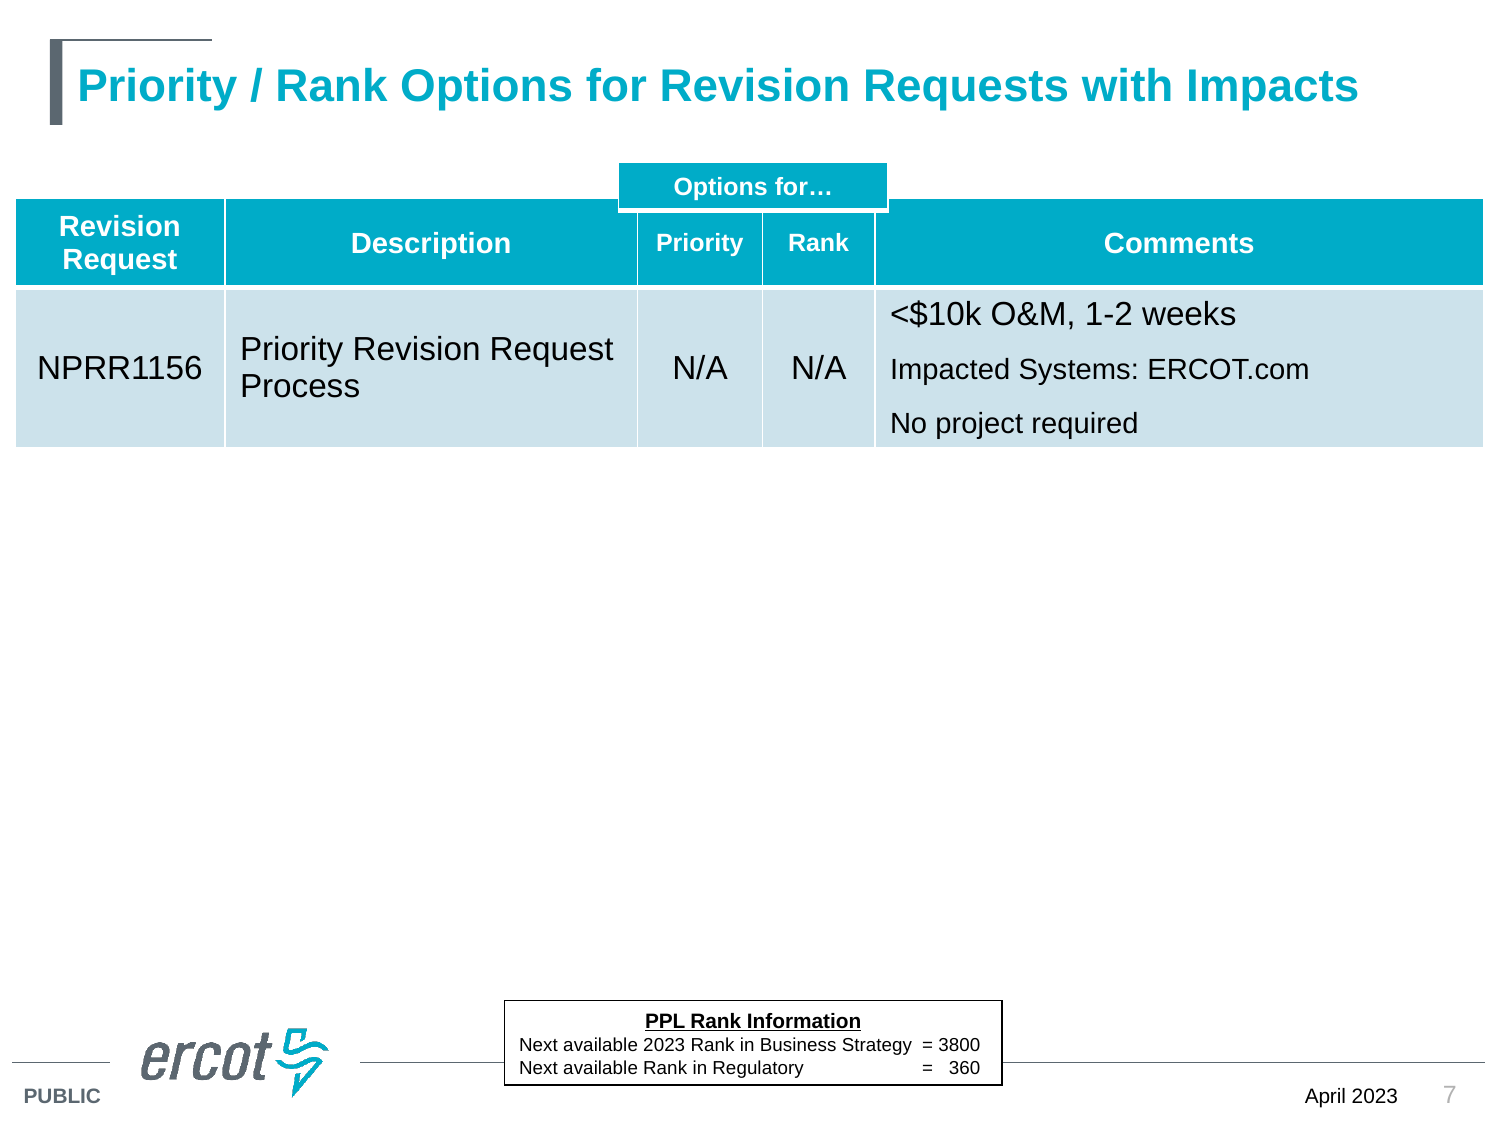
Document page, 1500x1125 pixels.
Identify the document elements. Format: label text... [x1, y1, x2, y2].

title Priority / Rank Options for Revision Requests with Impacts [62, 48, 1413, 134]
table_header Options for… [619, 163, 887, 208]
text_box PPL Rank Information Next available 2023 Rank in Business Strategy = 3800 Next available Rank in Regulatory = 360 [504, 1000, 1003, 1086]
table_cell <$10k O&M, 1-2 weeks Impacted Systems: ERCOT.com No project required [876, 290, 1483, 447]
table_header Description [226, 199, 637, 285]
picture [137, 1024, 332, 1100]
table_header Comments [876, 199, 1483, 285]
table_cell N/A [638, 290, 762, 447]
table_header Revision Request [16, 199, 224, 285]
table_cell N/A [763, 290, 874, 447]
table_cell Priority Revision Request Process [226, 290, 637, 447]
slide_number 7 [1412, 1076, 1488, 1112]
table_header Rank [763, 213, 874, 285]
table_header Priority [638, 213, 762, 285]
table_cell NPRR1156 [16, 290, 224, 447]
